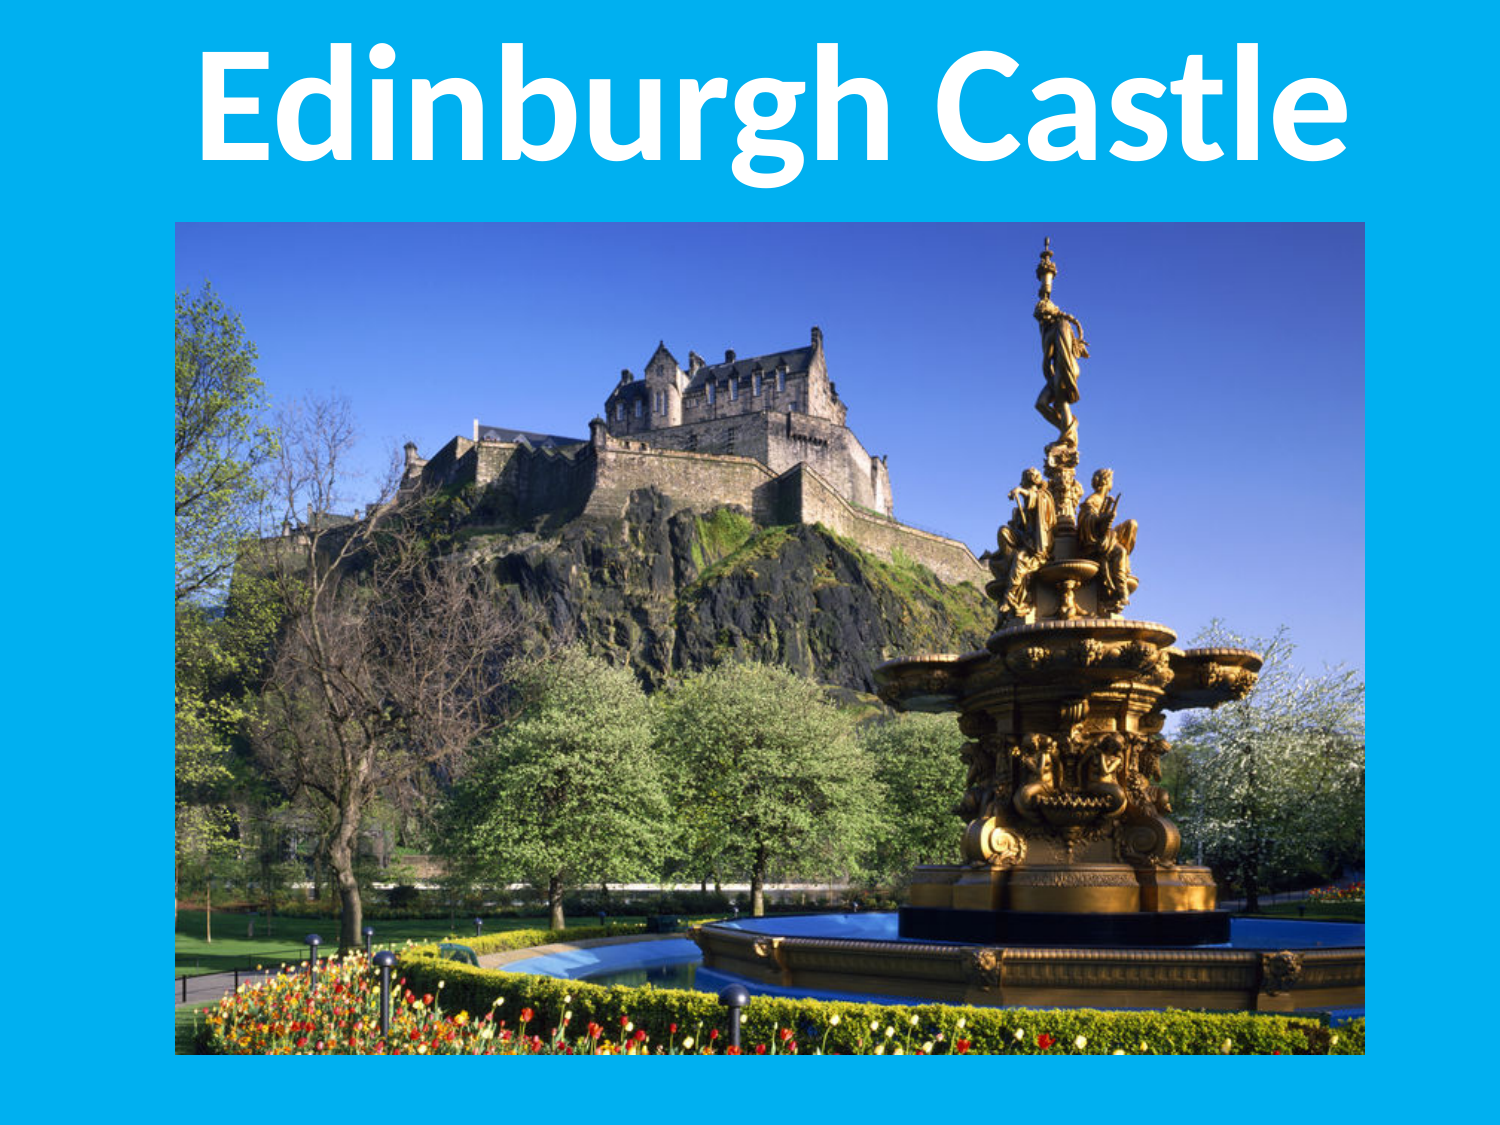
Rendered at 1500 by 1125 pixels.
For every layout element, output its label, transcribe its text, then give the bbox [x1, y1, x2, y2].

title Edinburgh Castle [70, 0, 1477, 188]
picture [176, 223, 1364, 1054]
